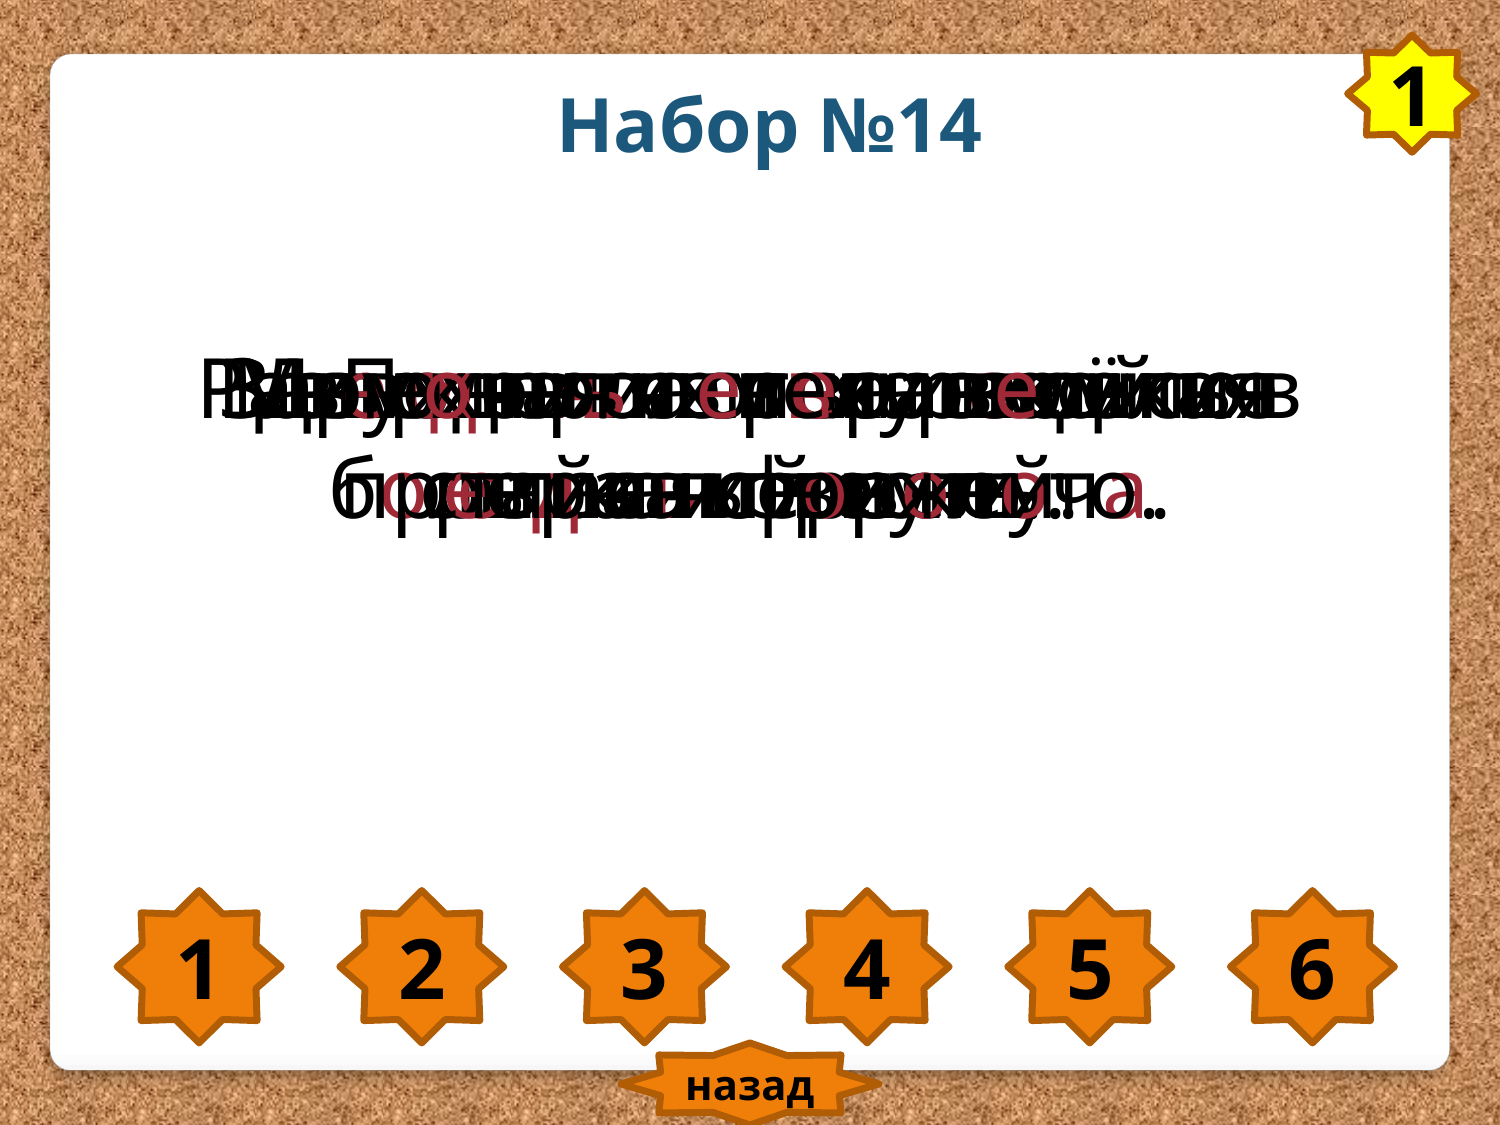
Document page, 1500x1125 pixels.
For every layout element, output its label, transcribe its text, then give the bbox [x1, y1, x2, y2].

text_box 6 [1226, 887, 1398, 1047]
text_box 1 [113, 887, 285, 1047]
text_box Мимо пролетела весёлая стайка стрижей. [163, 328, 1336, 543]
text_box назад [617, 1039, 883, 1125]
picture [0, 0, 1500, 1125]
text_box Набор №14 [541, 70, 998, 176]
text_box 4 [781, 887, 953, 1047]
text_box 2 [336, 887, 508, 1047]
text_box 3 [558, 887, 730, 1047]
text_box 1 [1344, 31, 1481, 156]
text_box 5 [1004, 887, 1176, 1047]
